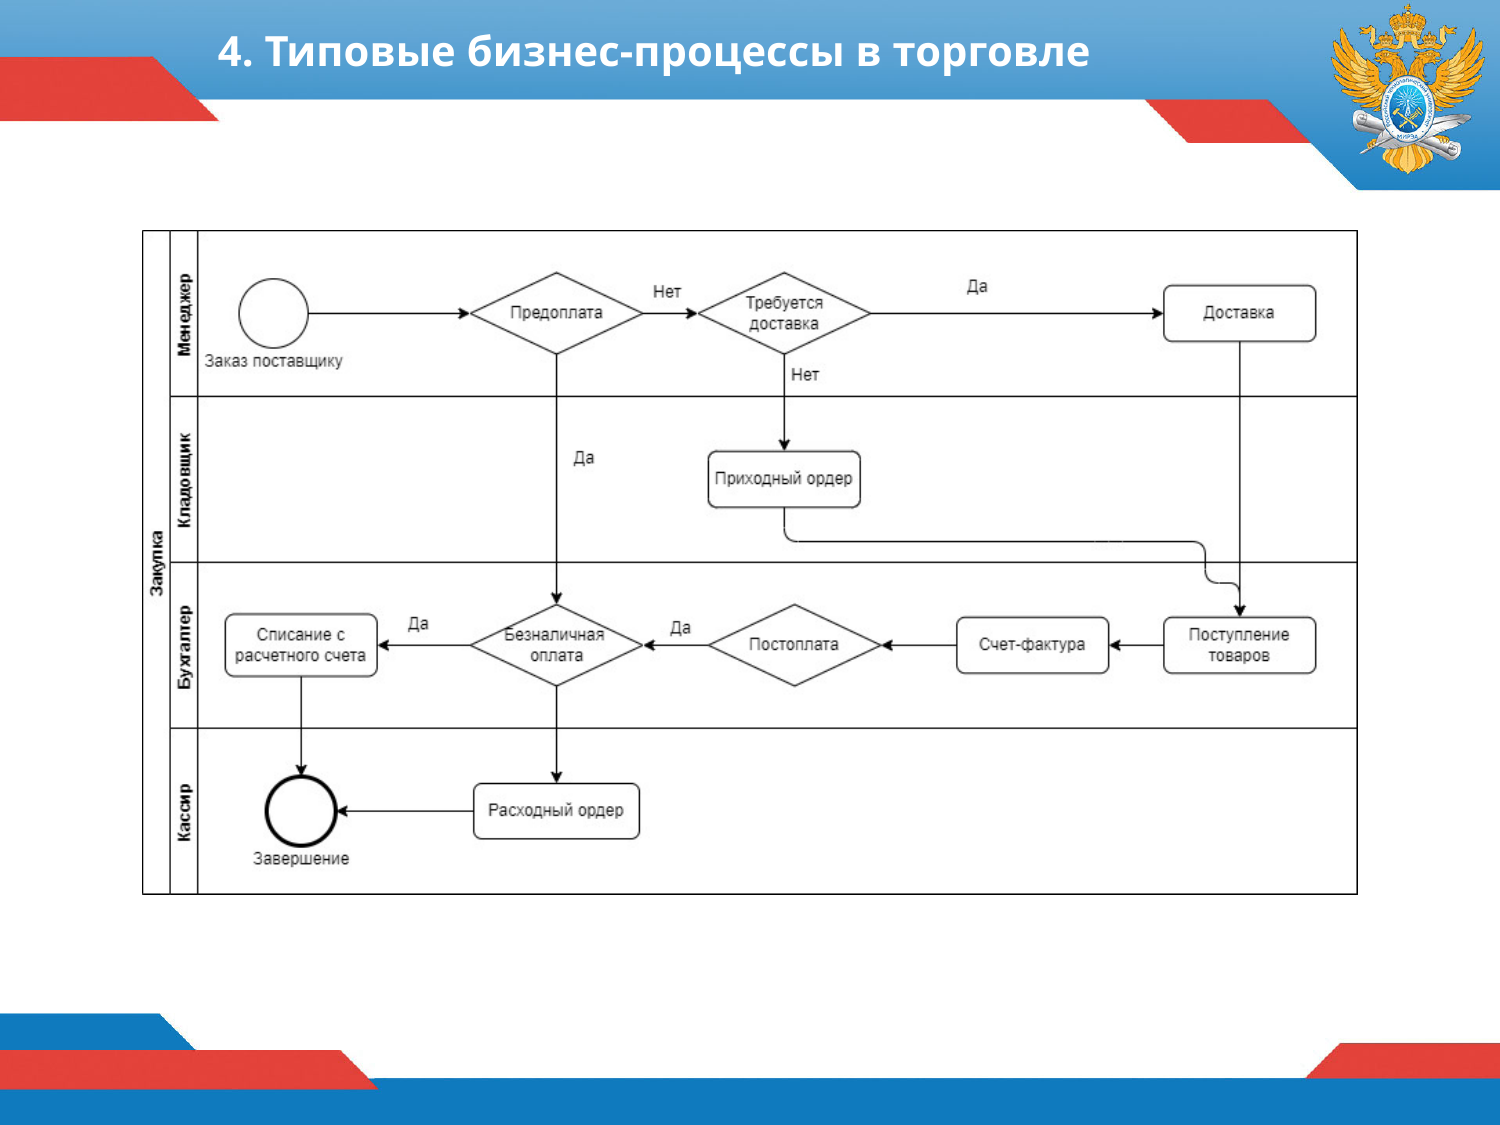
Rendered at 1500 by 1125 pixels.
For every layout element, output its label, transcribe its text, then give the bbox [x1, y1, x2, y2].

picture [0, 0, 1500, 1125]
text_box 4. Типовые бизнес-процессы в торговле [203, 17, 1318, 96]
